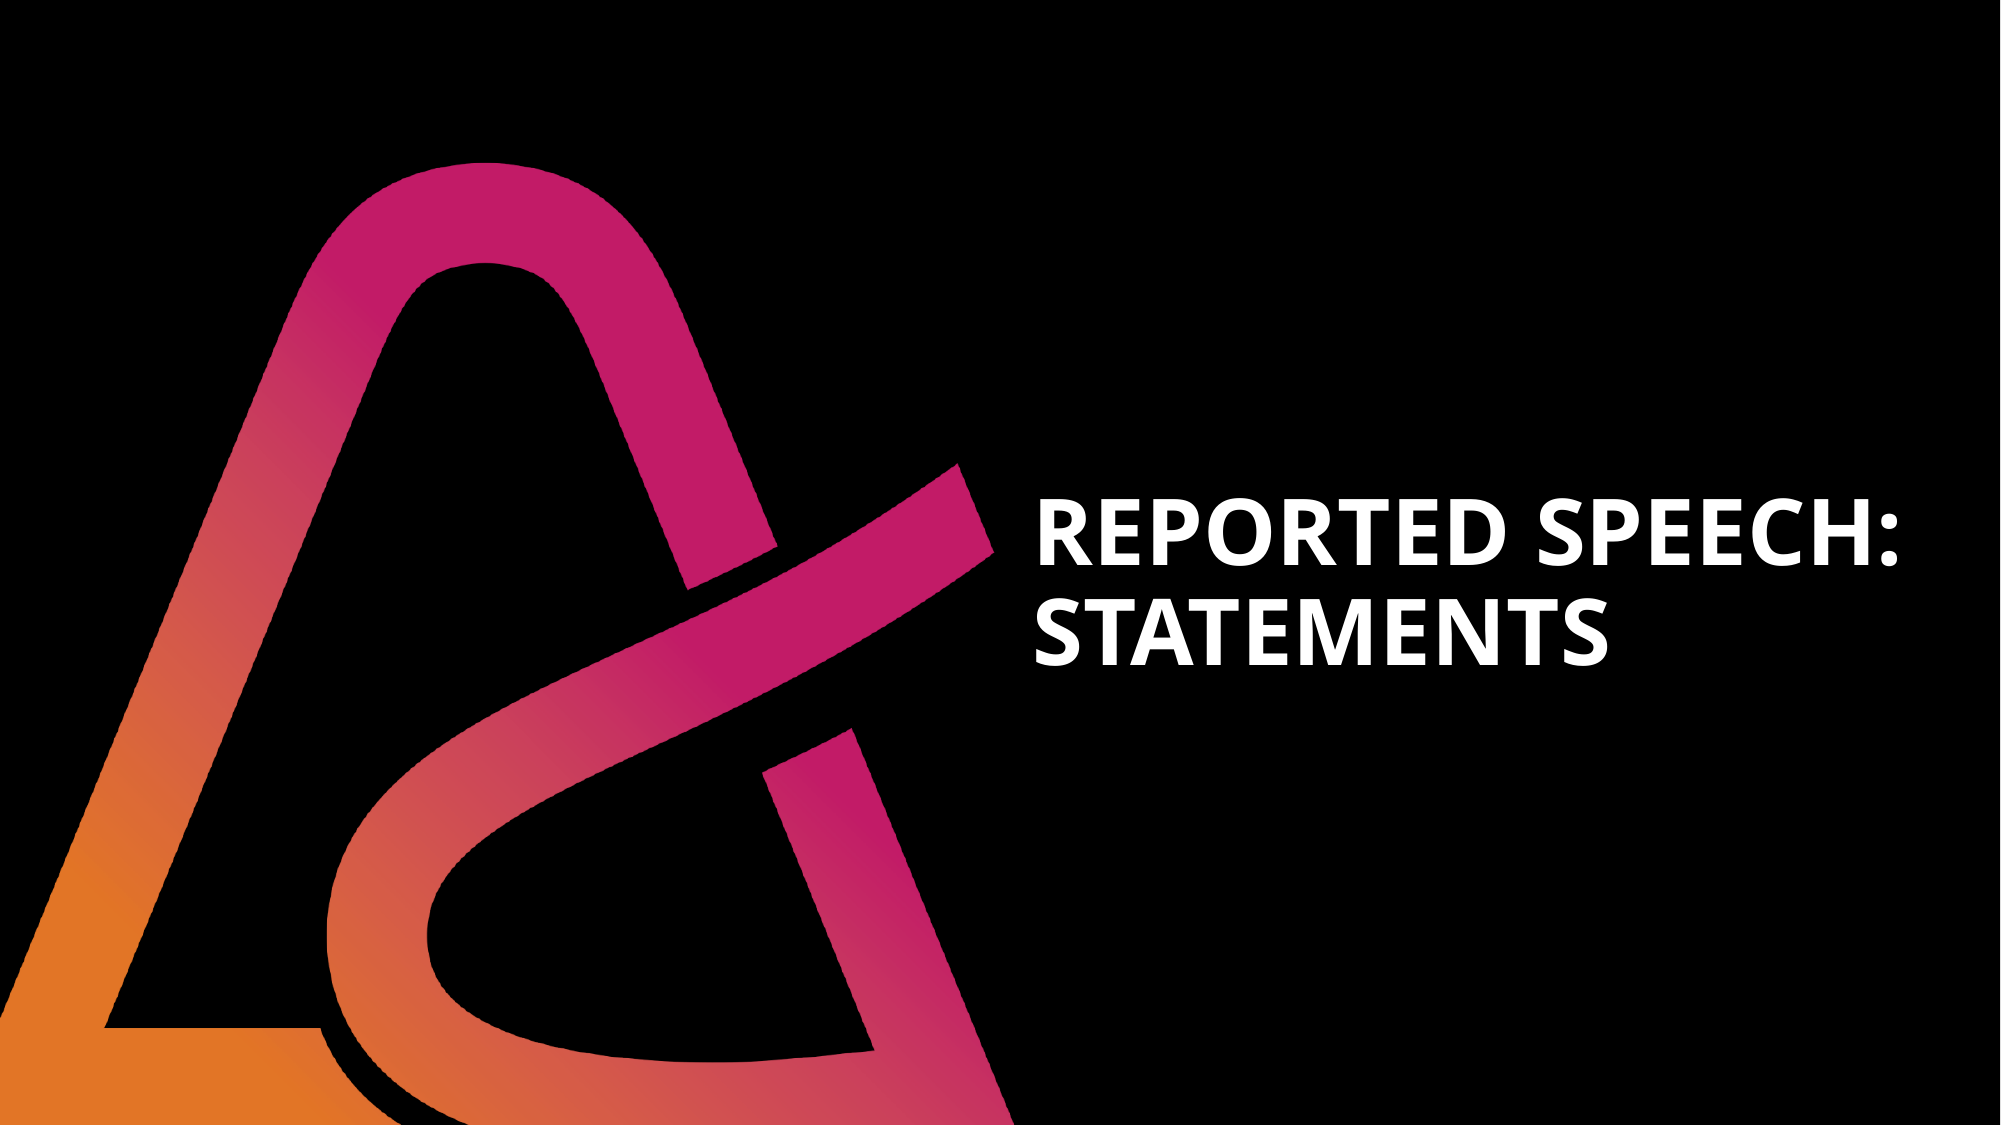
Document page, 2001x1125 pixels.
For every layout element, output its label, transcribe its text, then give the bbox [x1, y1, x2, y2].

picture [0, 143, 1015, 1125]
title REPORTED SPEECH: STATEMENTS [1017, 475, 1984, 807]
